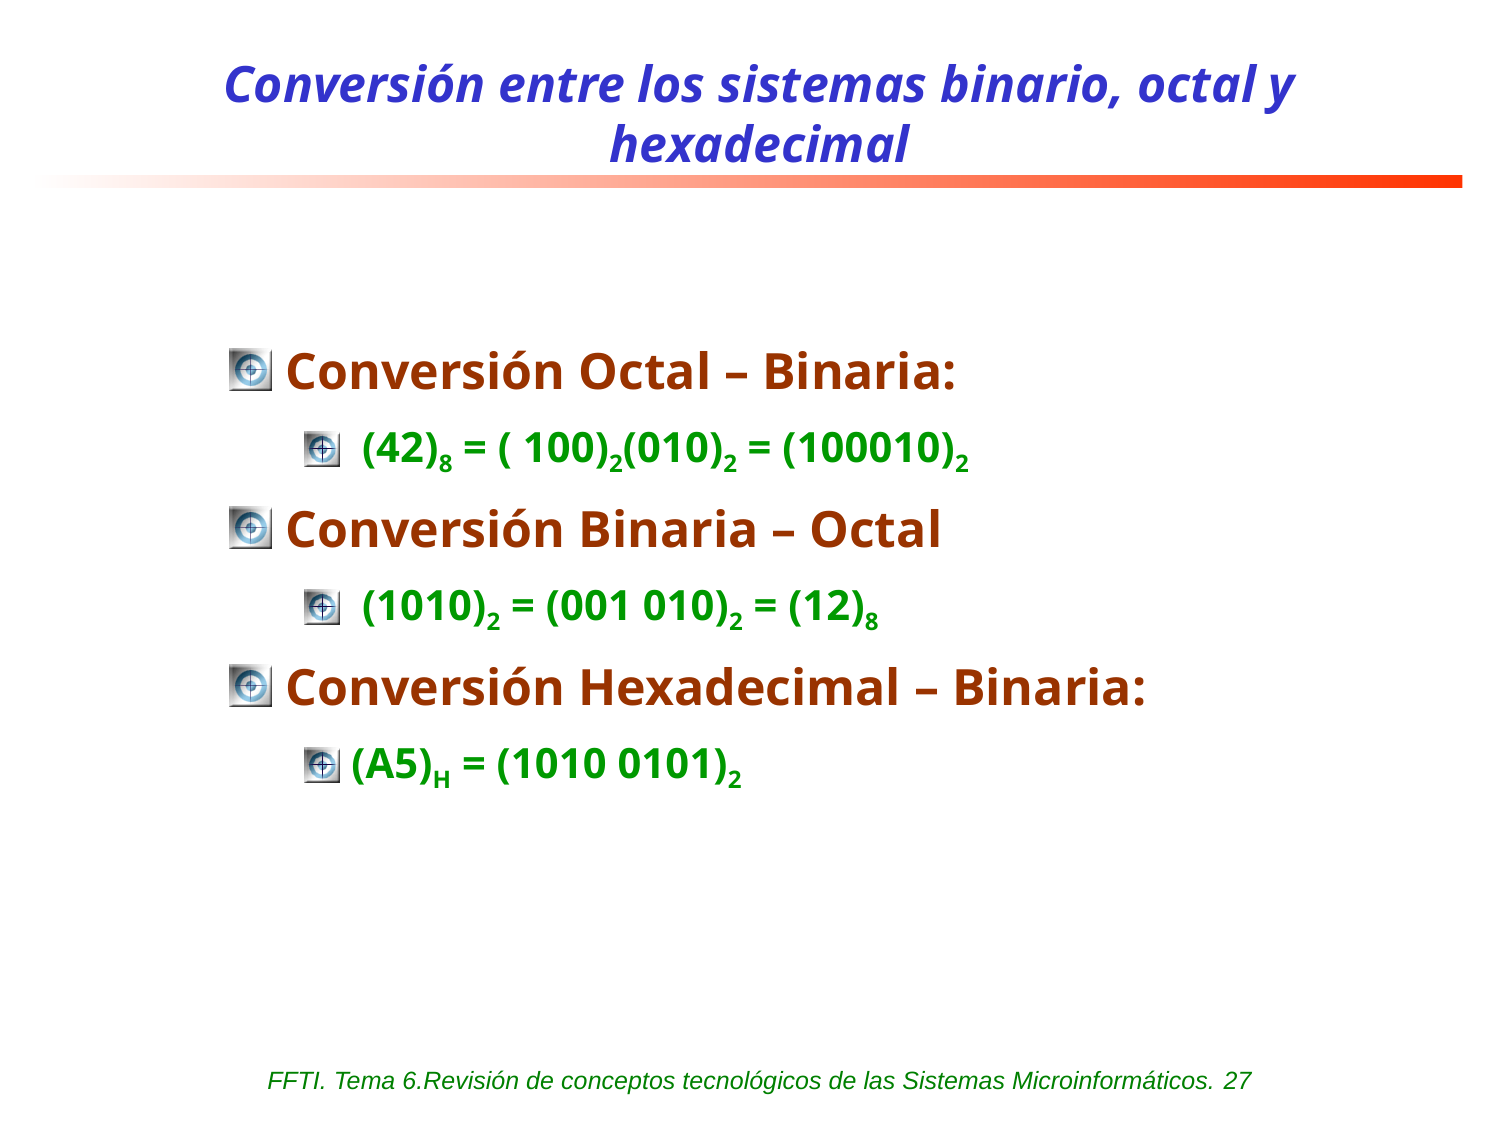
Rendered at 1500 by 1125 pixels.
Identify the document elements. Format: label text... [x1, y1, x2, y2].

picture [304, 431, 340, 467]
picture [304, 589, 340, 625]
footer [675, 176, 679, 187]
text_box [759, 176, 763, 187]
table_cell 1 [843, 176, 847, 187]
footer FFTI. Tema 6.Revisión de conceptos tecnológicos de las Sistemas Microinformáticos. 27 [68, 1056, 1451, 1103]
title Conversión entre los sistemas binario, octal y hexadecimal [68, 49, 1451, 176]
text_box Conversión Octal – Binaria: (42)8 = ( 100)2(010)2 = (100010)2 Conversión Binaria – Octal (1010)2 = (001 010)2 = (12)8 Conversión Hexadecimal – Binaria: (A5)H = (1010 0101)2 [214, 332, 1339, 801]
picture [229, 348, 272, 391]
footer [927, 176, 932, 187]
picture [229, 506, 272, 549]
picture [304, 747, 340, 783]
picture [229, 664, 272, 707]
